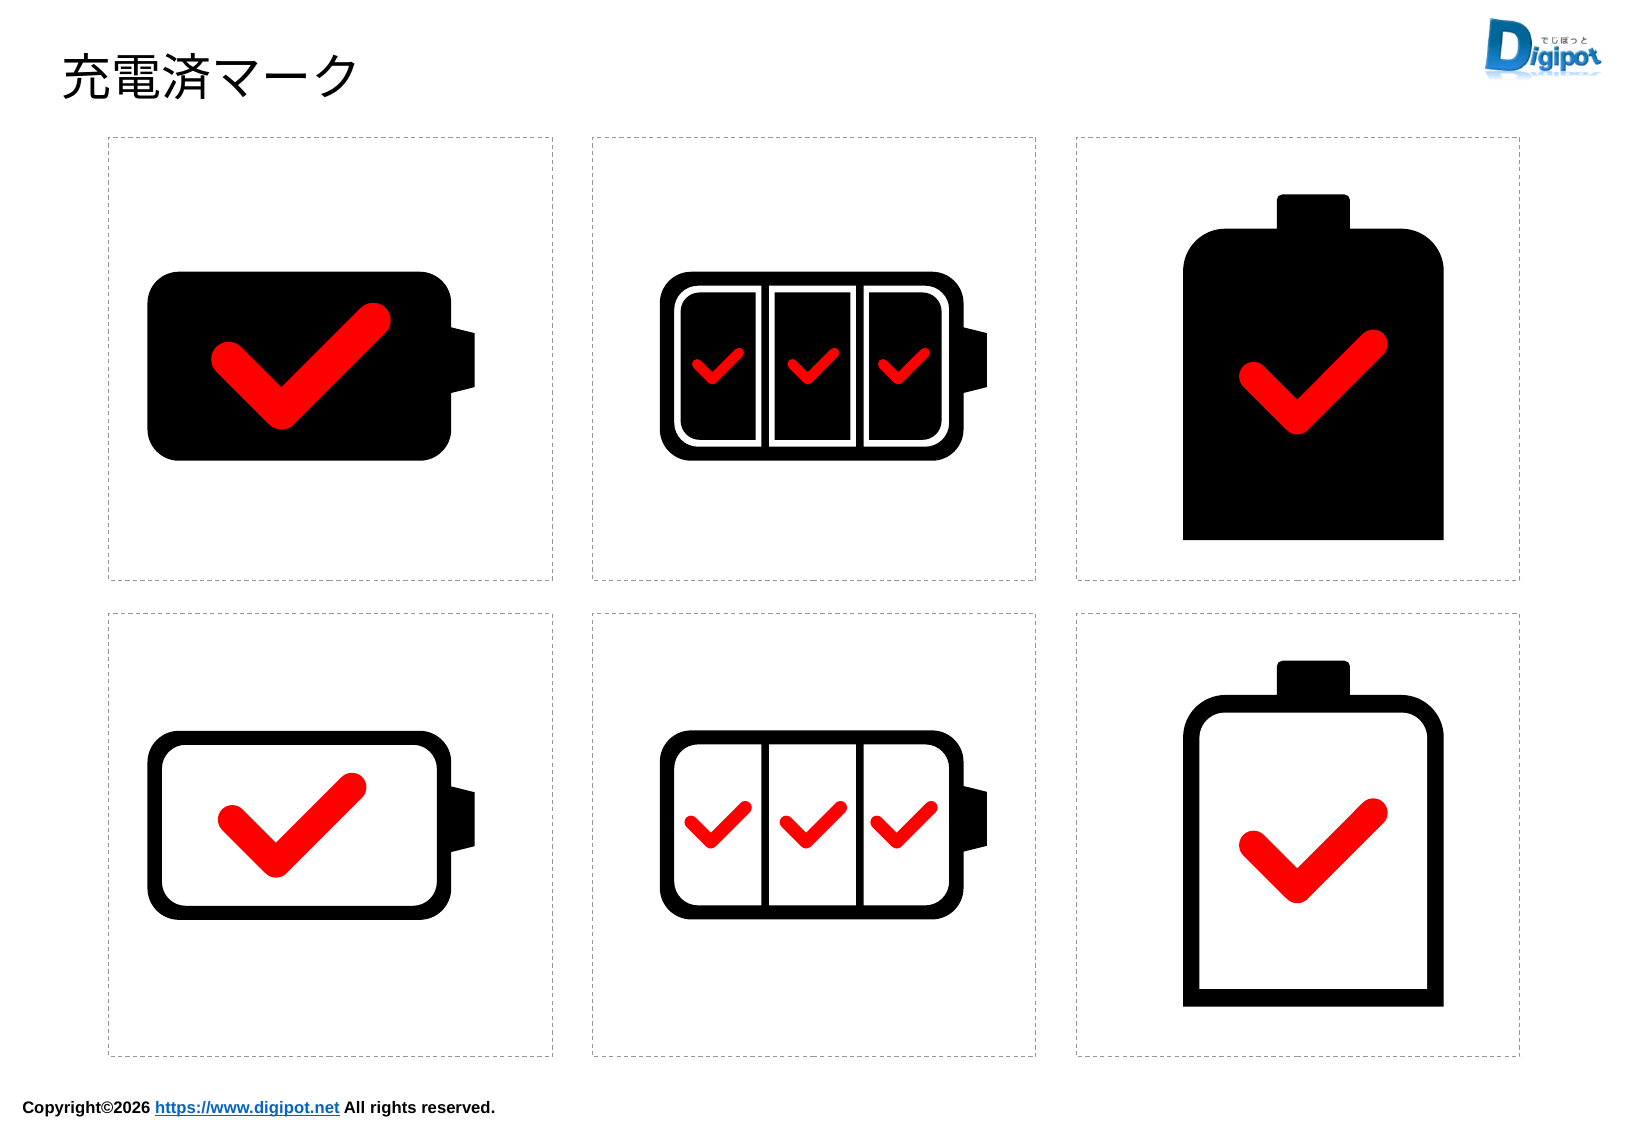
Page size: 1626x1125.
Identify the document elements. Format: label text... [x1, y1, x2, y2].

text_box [147, 730, 475, 920]
text_box [774, 291, 851, 441]
text_box [658, 729, 988, 921]
text_box [778, 799, 849, 850]
text_box [683, 799, 753, 850]
text_box [1182, 193, 1445, 542]
text_box [876, 346, 932, 386]
text_box [658, 270, 988, 462]
text_box [146, 270, 476, 462]
text_box [210, 301, 392, 431]
text_box 充電済マーク [46, 38, 377, 113]
text_box [786, 346, 841, 386]
text_box [869, 799, 939, 850]
picture [1485, 18, 1602, 82]
text_box [1238, 328, 1389, 436]
text_box [690, 346, 746, 386]
text_box [679, 291, 757, 441]
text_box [1183, 660, 1444, 1007]
text_box [868, 291, 943, 441]
